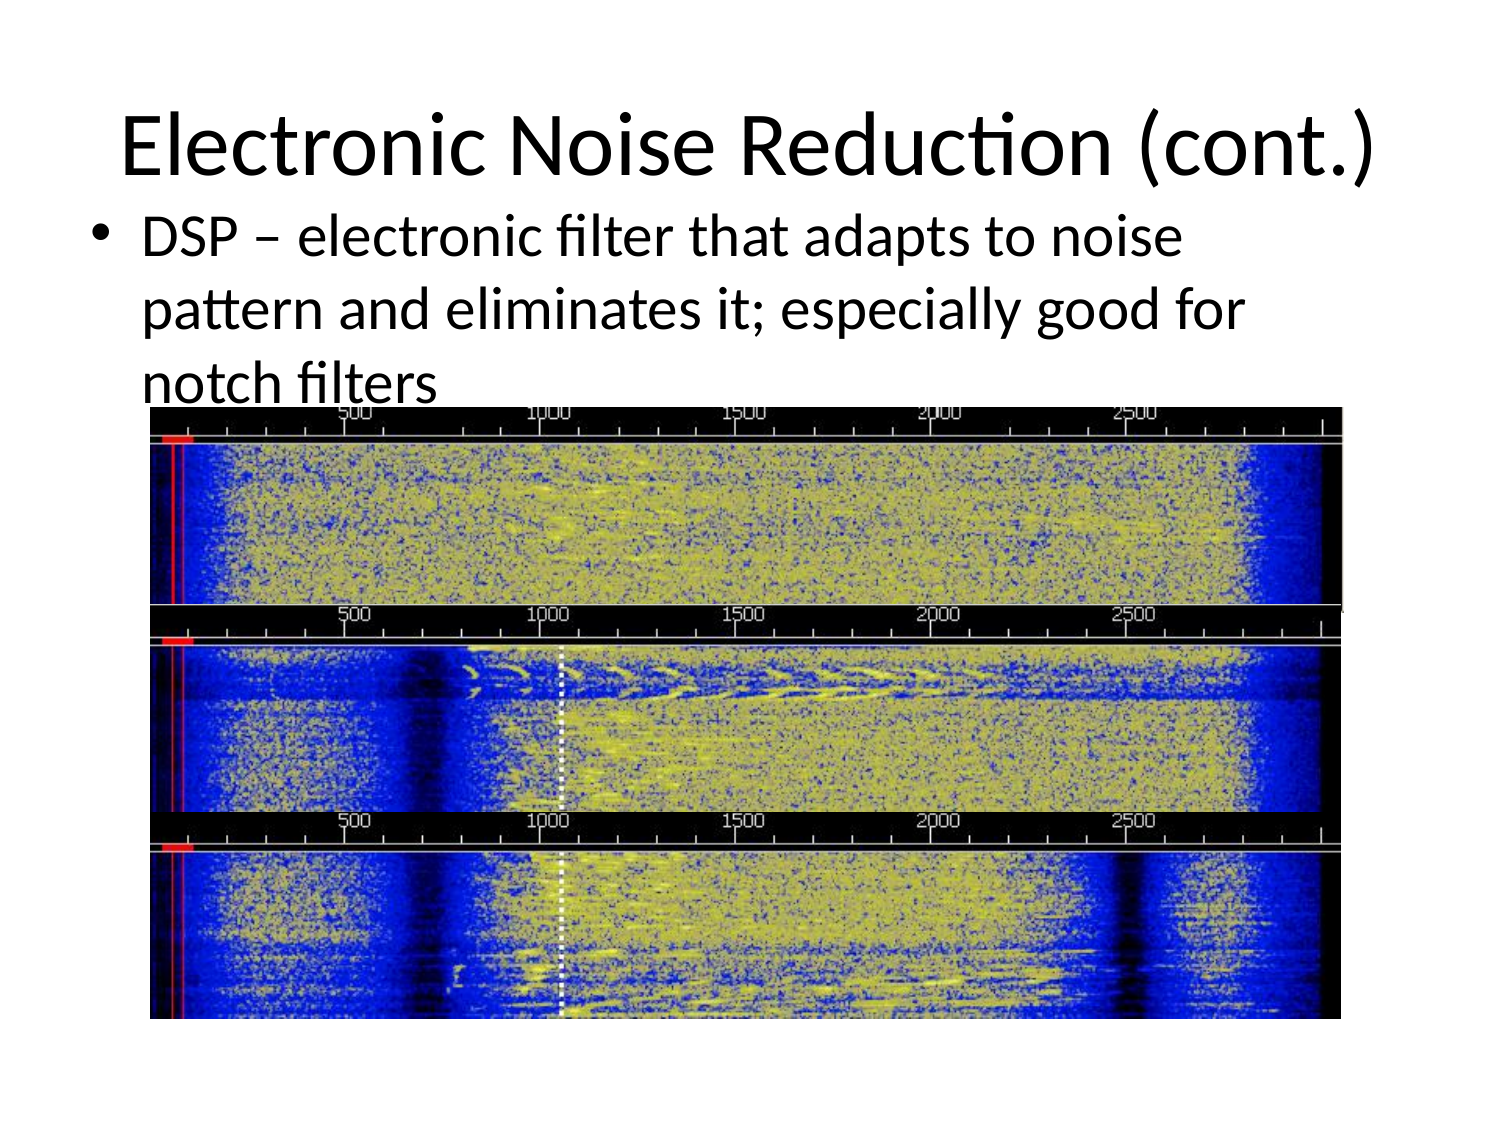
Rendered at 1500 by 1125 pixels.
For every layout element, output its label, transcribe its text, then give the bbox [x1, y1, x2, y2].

list DSP – electronic filter that adapts to noise pattern and eliminates it; especially good for notch filters [75, 187, 1375, 425]
picture [149, 407, 1344, 1019]
title Electronic Noise Reduction (cont.) [75, 45, 1425, 233]
